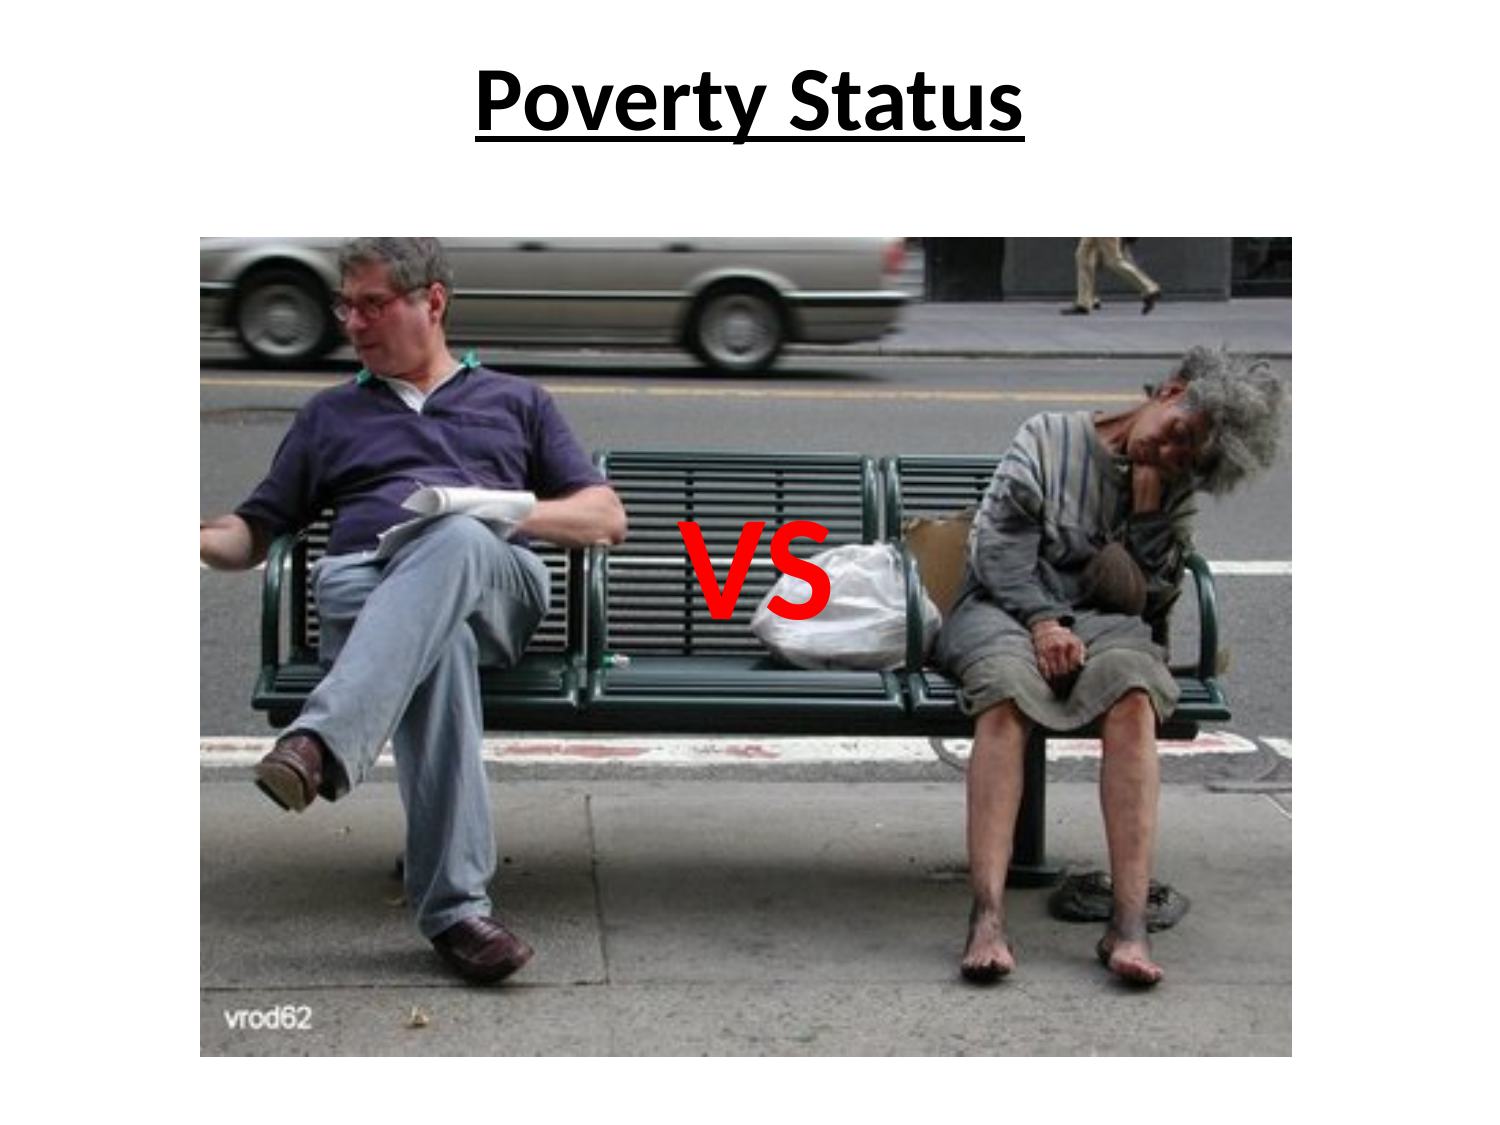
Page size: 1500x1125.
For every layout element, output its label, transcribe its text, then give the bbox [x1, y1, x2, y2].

title Poverty Status [75, 0, 1425, 188]
picture [199, 237, 1292, 1057]
